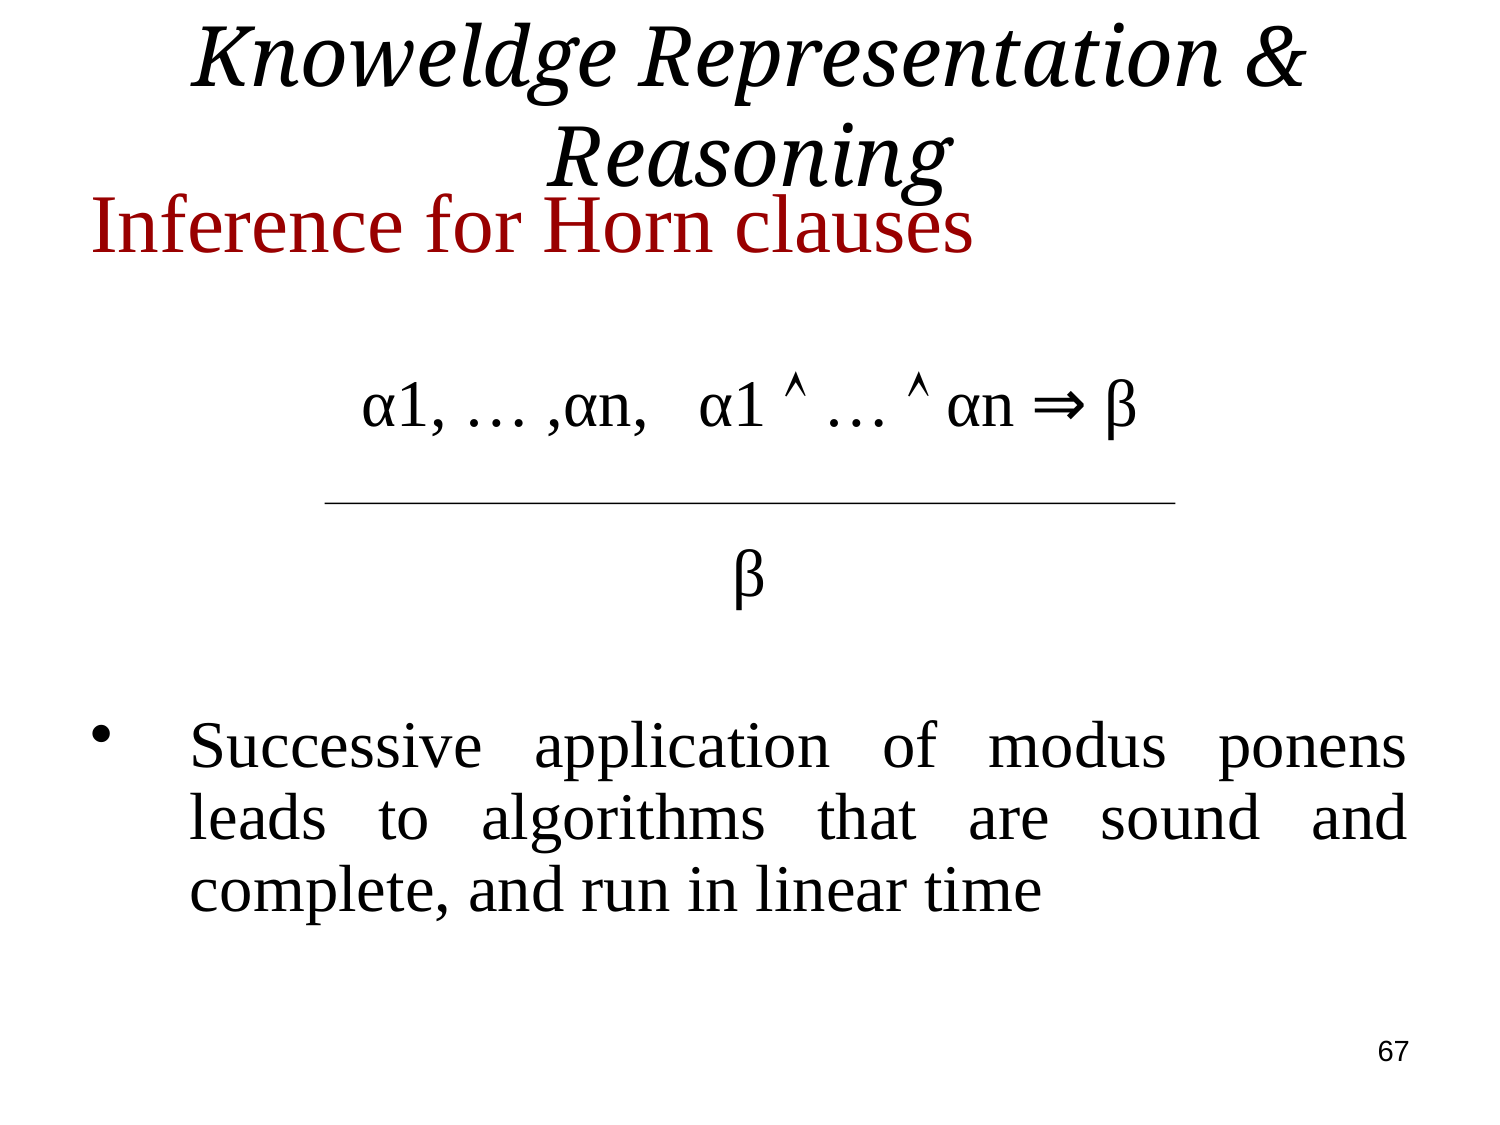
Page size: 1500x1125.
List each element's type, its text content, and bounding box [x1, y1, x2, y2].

title Knoweldge Representation & Reasoning [74, 44, 1426, 162]
slide_number 67 [1074, 1024, 1426, 1103]
list Inference for Horn clauses α1, … ,αn, α1  …  αn ⇒ β β Successive application of modus ponens leads to algorithms that are sound and complete, and run in linear time [74, 172, 1426, 1006]
